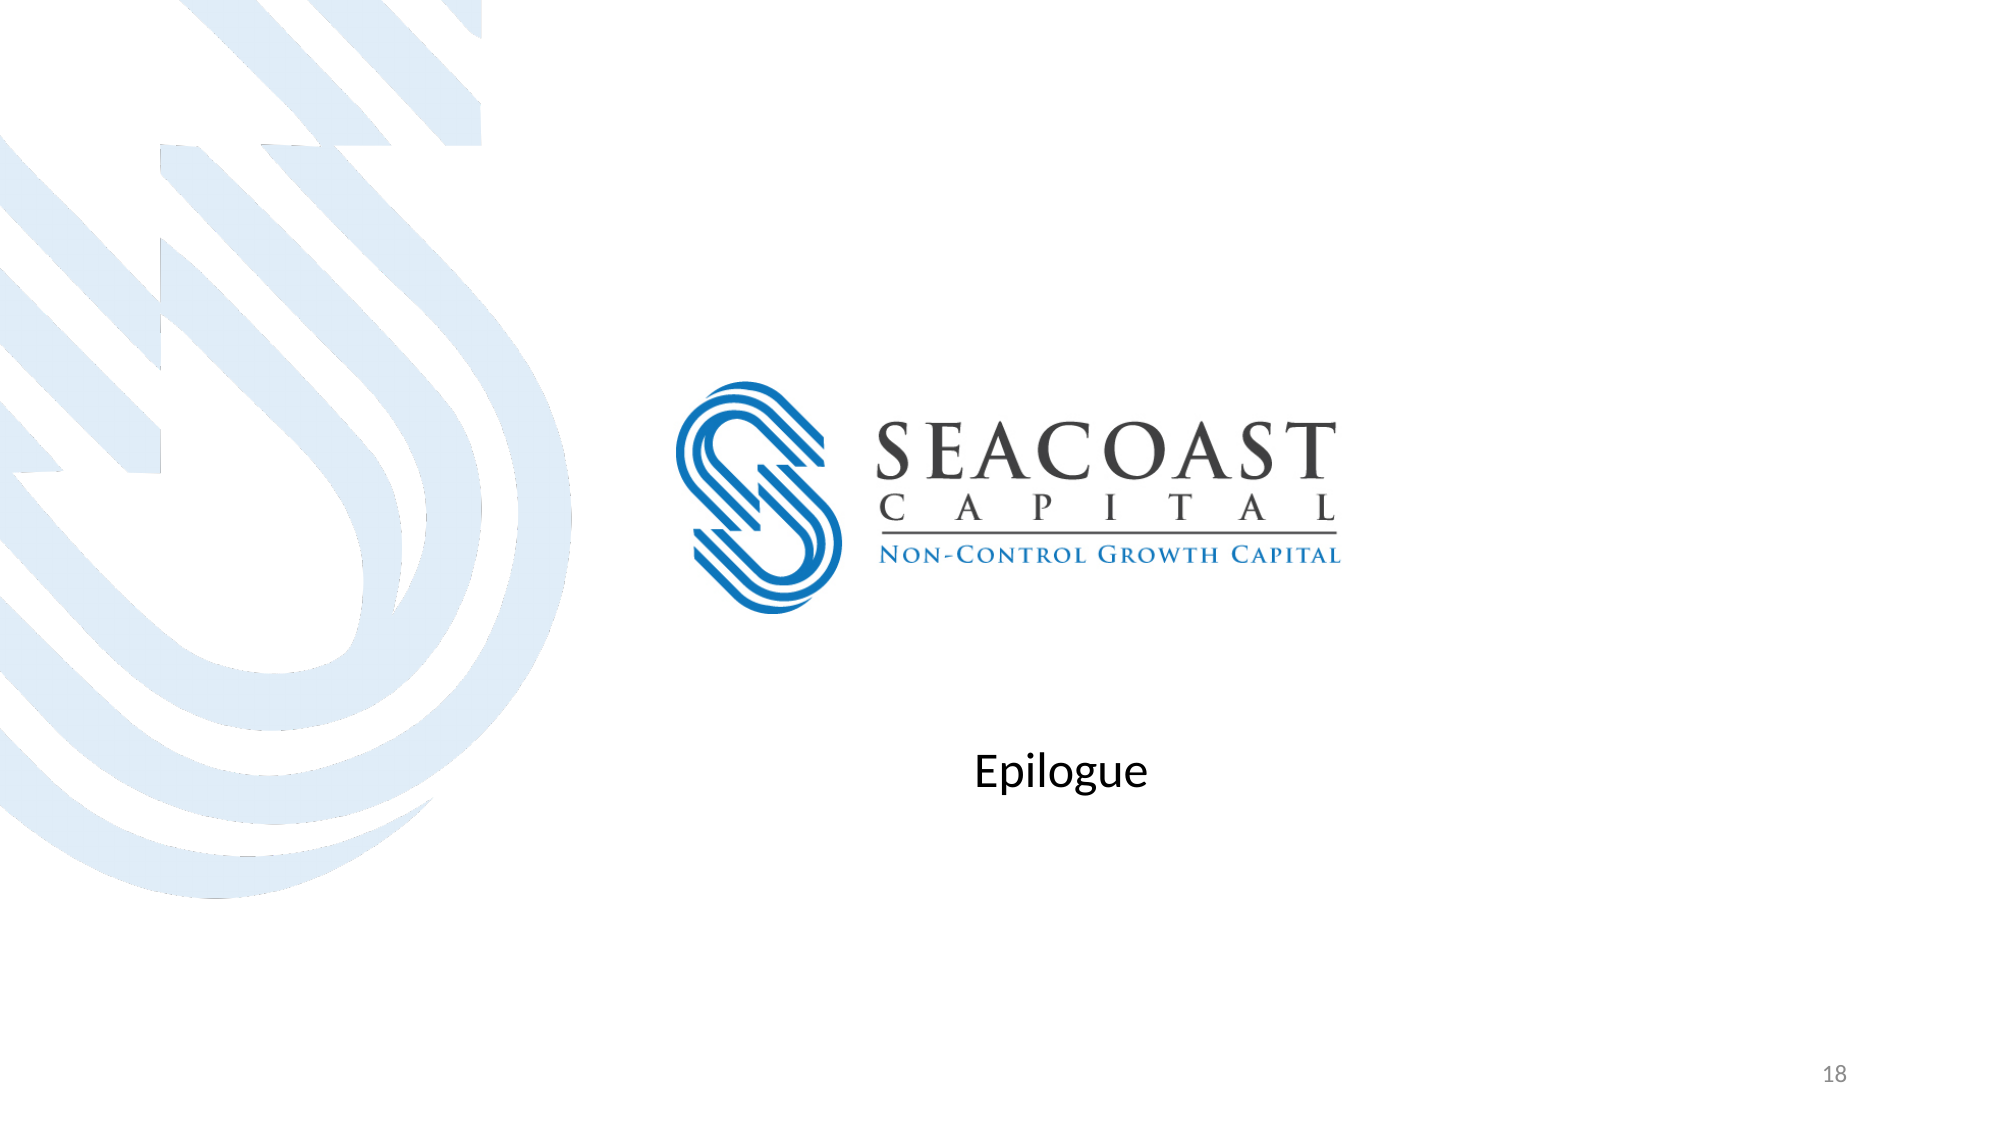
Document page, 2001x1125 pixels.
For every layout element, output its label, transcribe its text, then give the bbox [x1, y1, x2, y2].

slide_number 18 [1412, 1042, 1863, 1103]
picture [673, 381, 1383, 614]
text_box Epilogue [959, 730, 1164, 806]
picture [0, 0, 596, 907]
